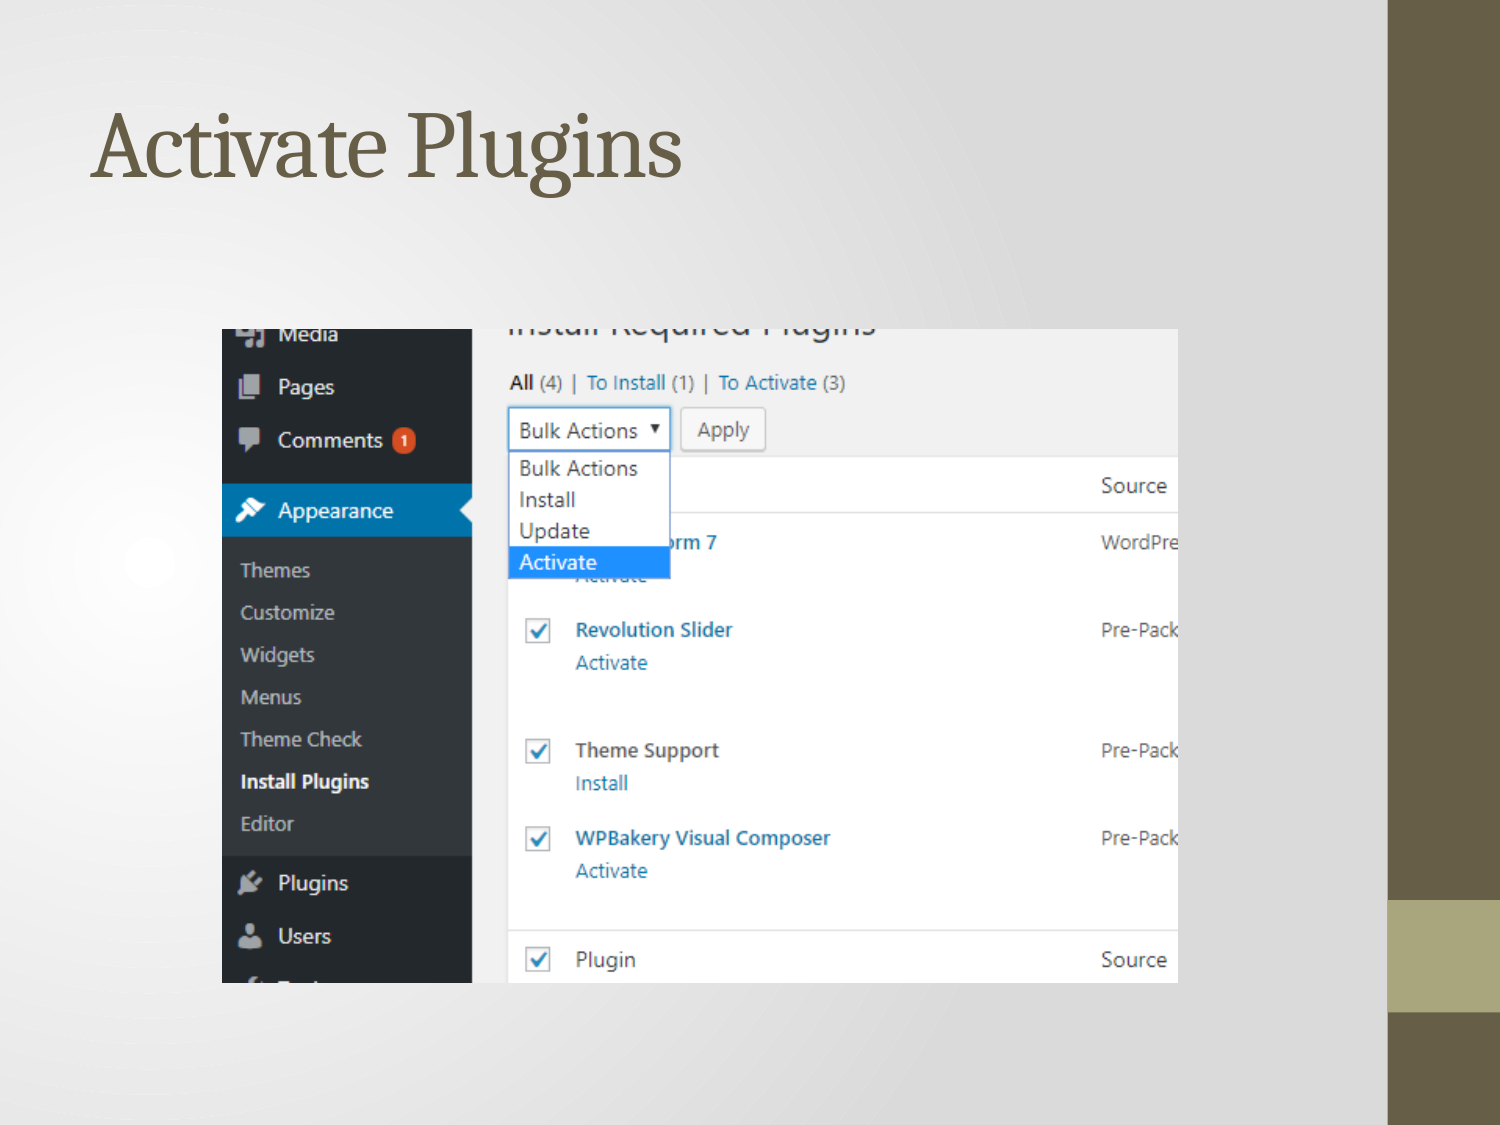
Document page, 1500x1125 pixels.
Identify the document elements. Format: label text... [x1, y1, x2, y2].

title Activate Plugins [75, 45, 1325, 233]
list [221, 329, 1178, 984]
